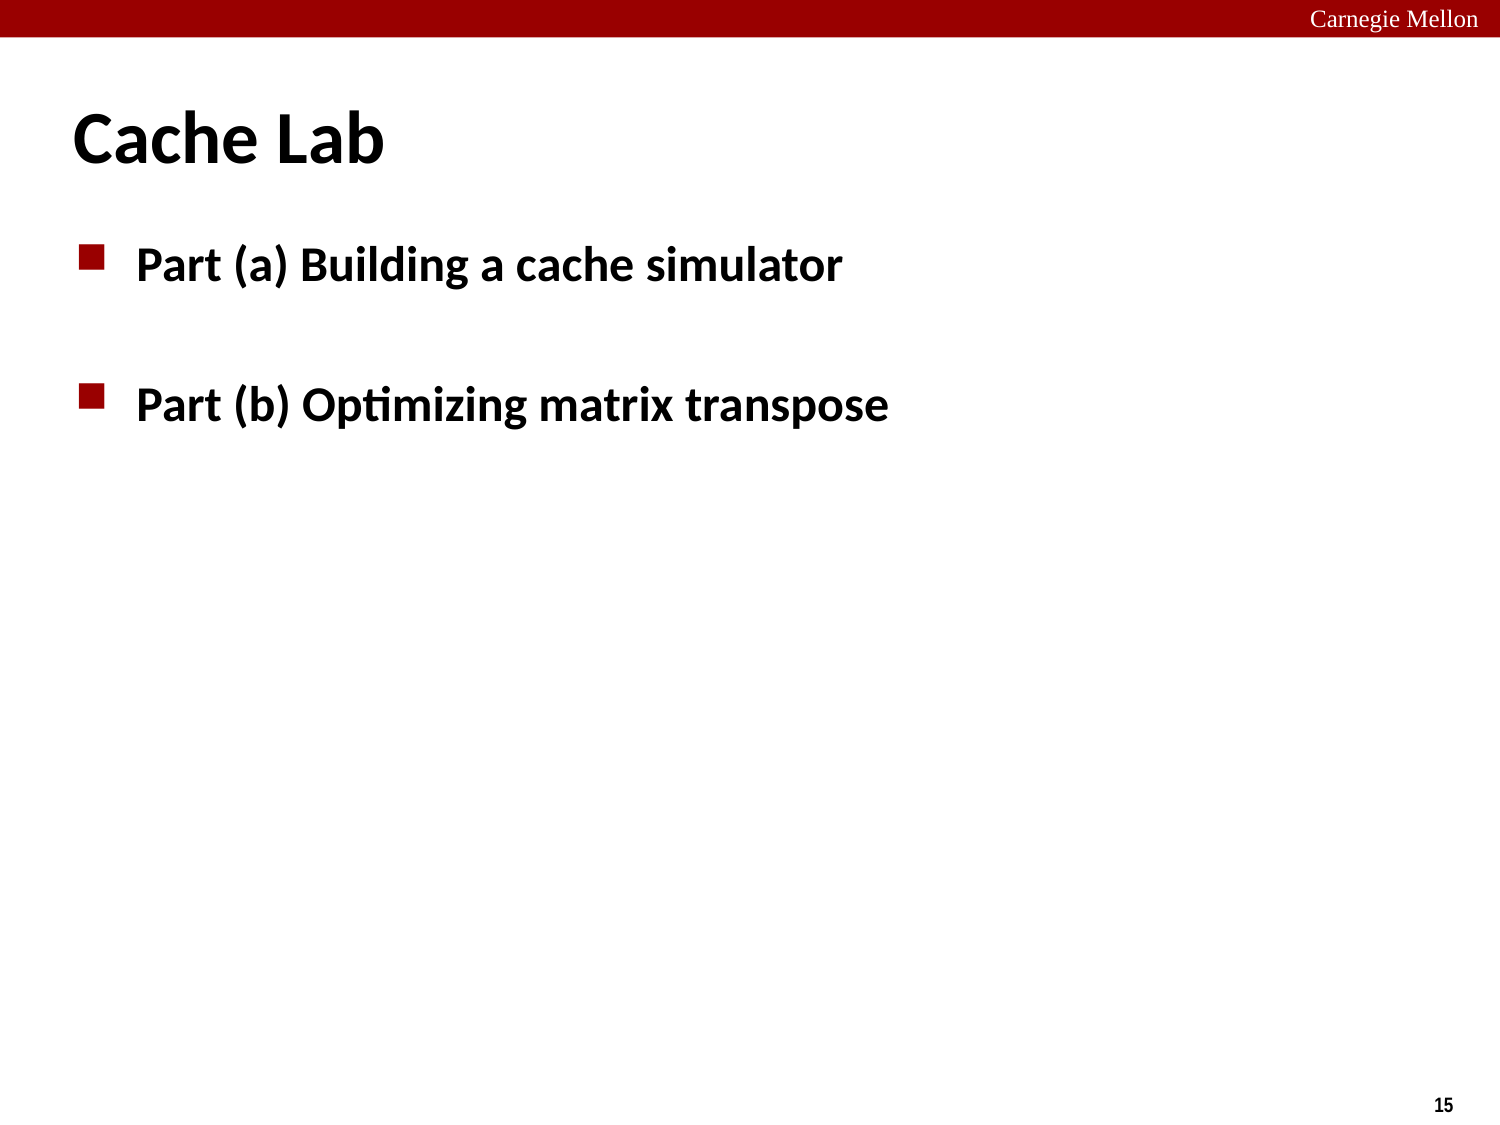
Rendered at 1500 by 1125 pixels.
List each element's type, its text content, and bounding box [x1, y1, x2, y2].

list Part (a) Building a cache simulator Part (b) Optimizing matrix transpose [64, 223, 1361, 1040]
title Cache Lab [58, 32, 1305, 236]
